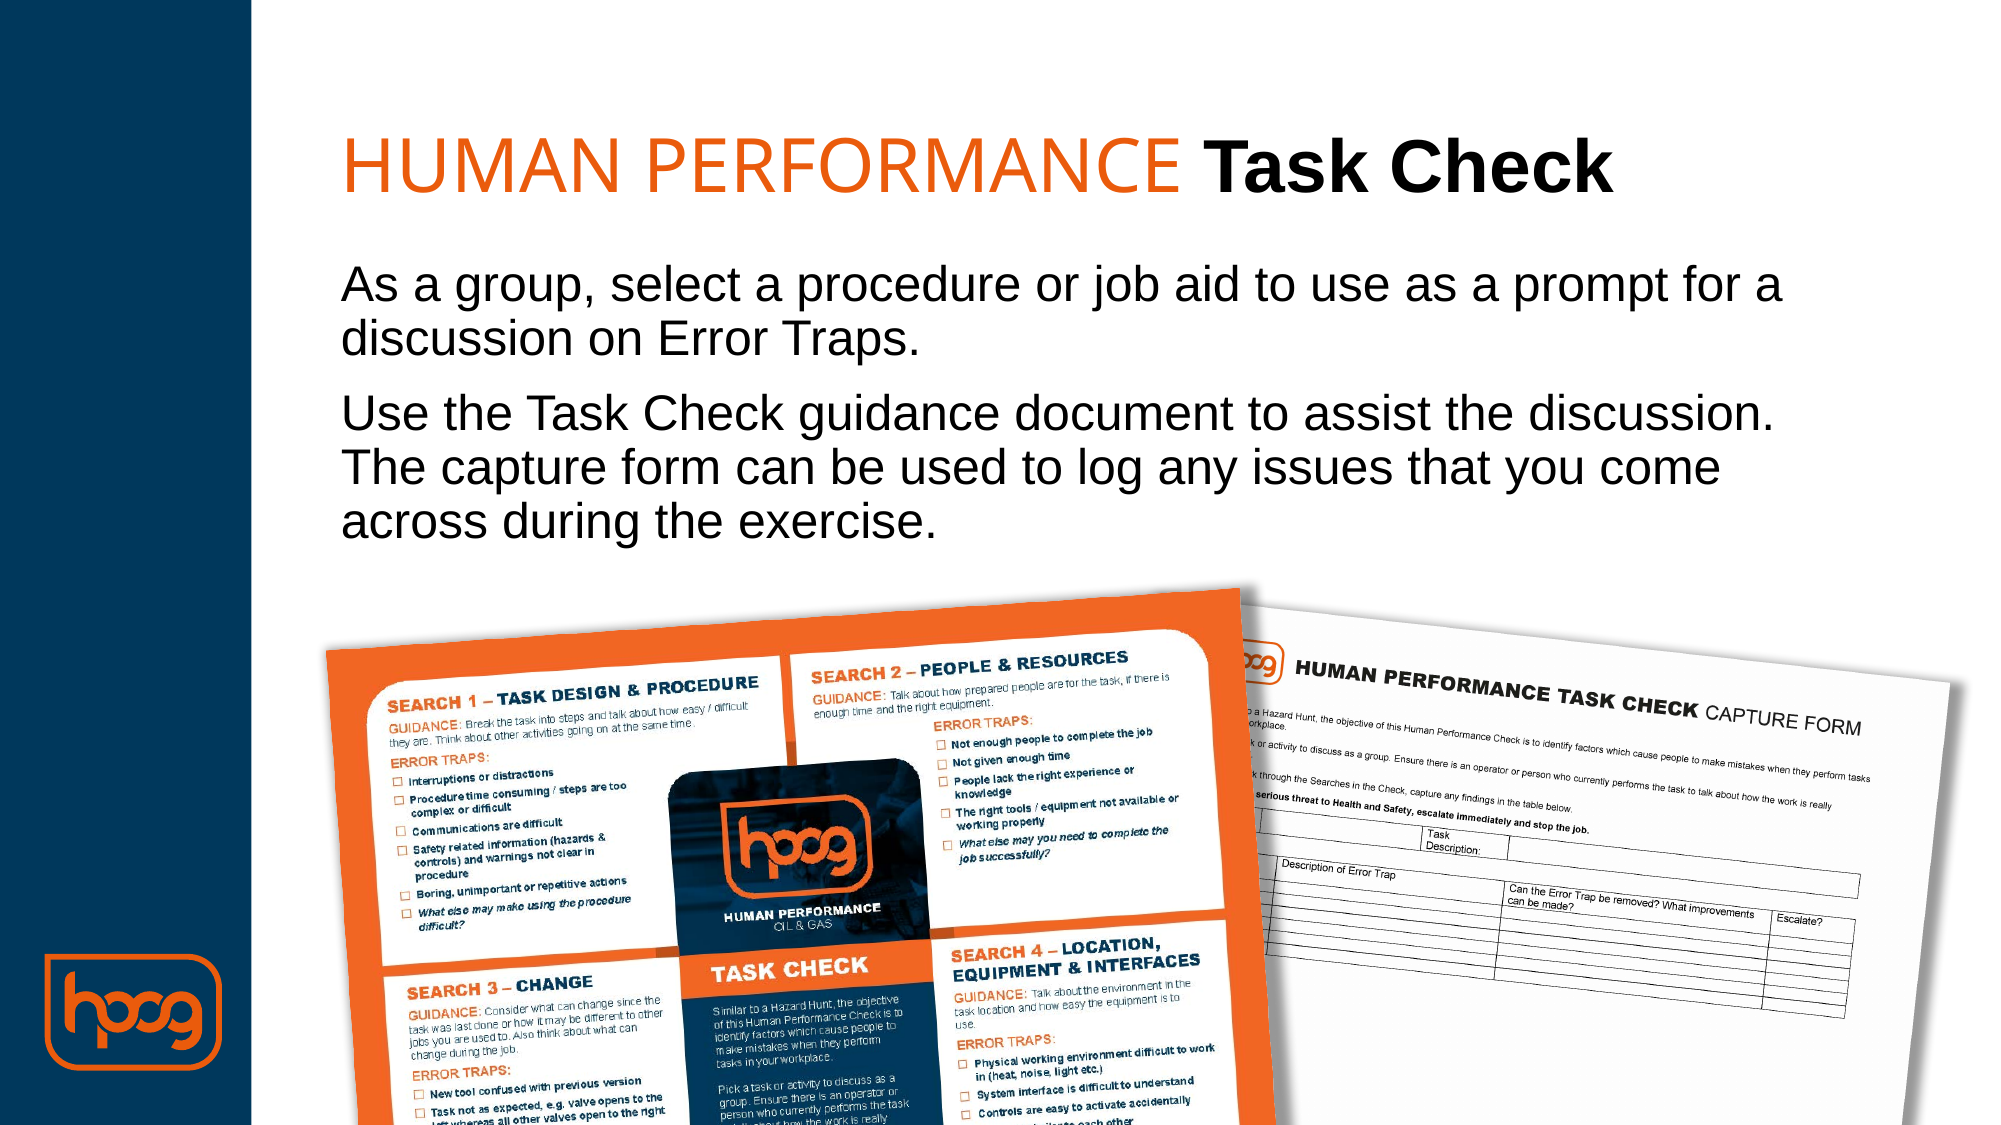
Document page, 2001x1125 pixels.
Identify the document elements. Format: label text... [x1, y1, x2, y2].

title HUMAN PERFORMANCE Task Check [325, 59, 1863, 250]
list As a group, select a procedure or job aid to use as a prompt for a discussion on Error Traps. Use the Task Check guidance document to assist the discussion. The capture form can be used to log any issues that you come across during the exercise. [325, 250, 1863, 597]
picture [327, 588, 1949, 1125]
